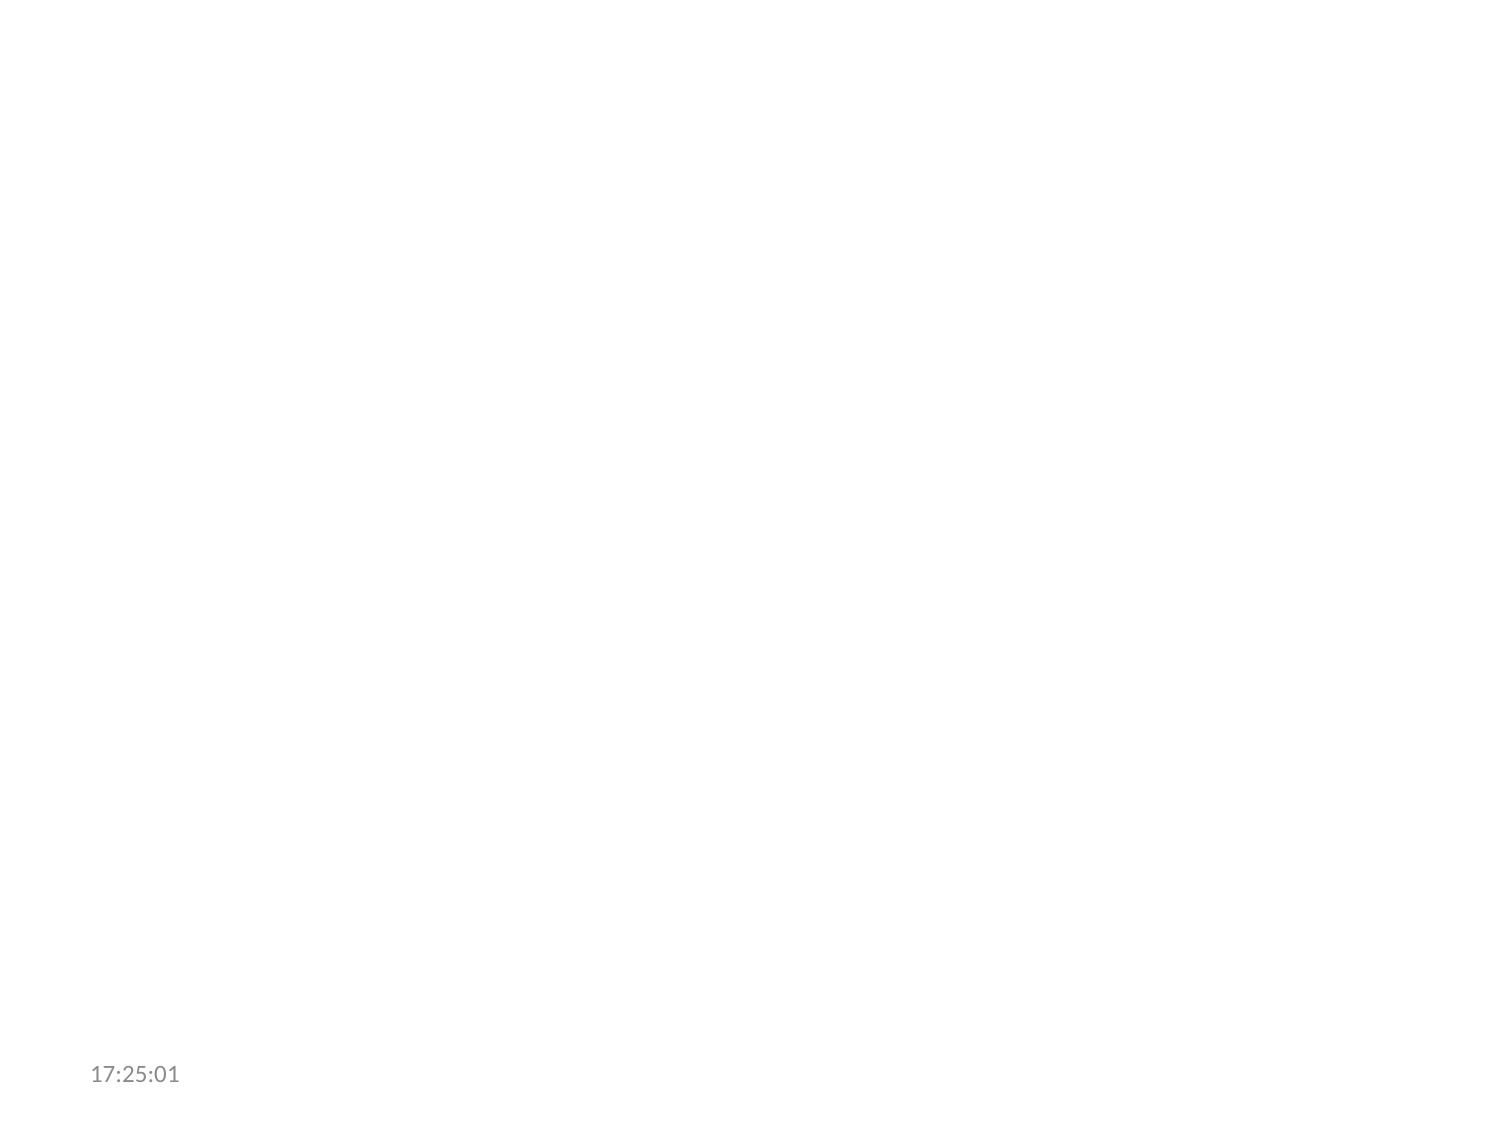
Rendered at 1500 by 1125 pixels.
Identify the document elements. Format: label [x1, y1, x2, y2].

slide_number [75, 1042, 425, 1103]
